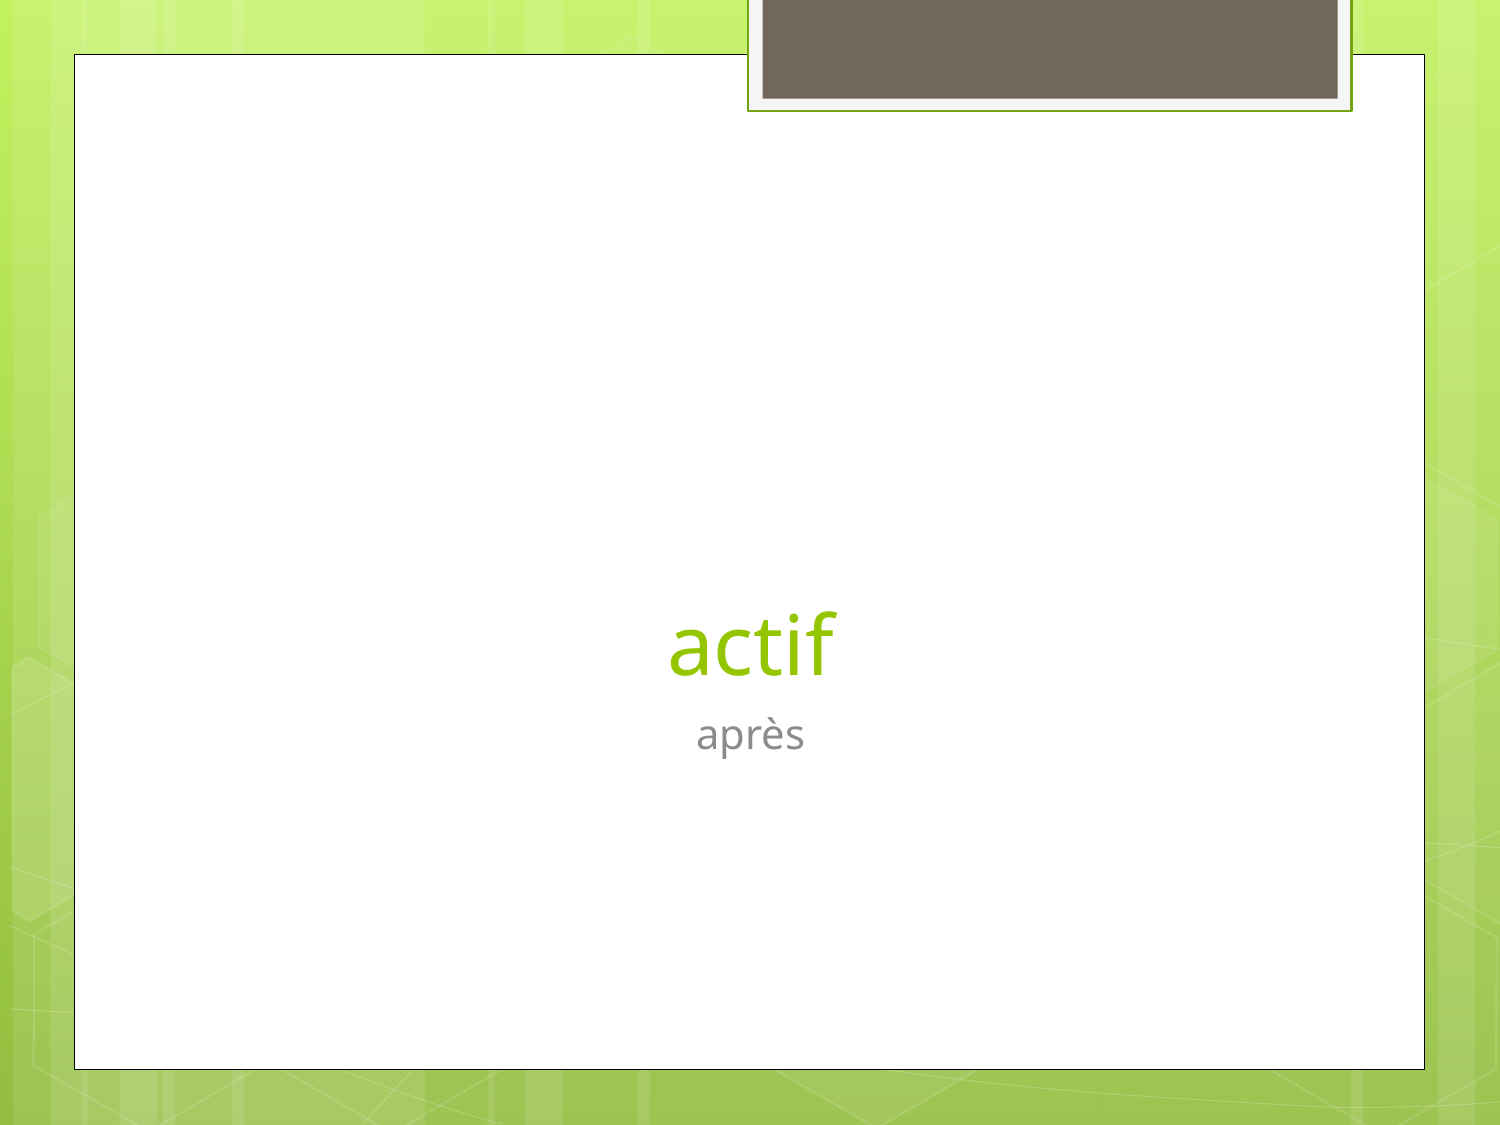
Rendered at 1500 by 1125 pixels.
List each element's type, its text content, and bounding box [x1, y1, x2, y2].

title actif [206, 475, 1296, 699]
list après [206, 699, 1296, 950]
